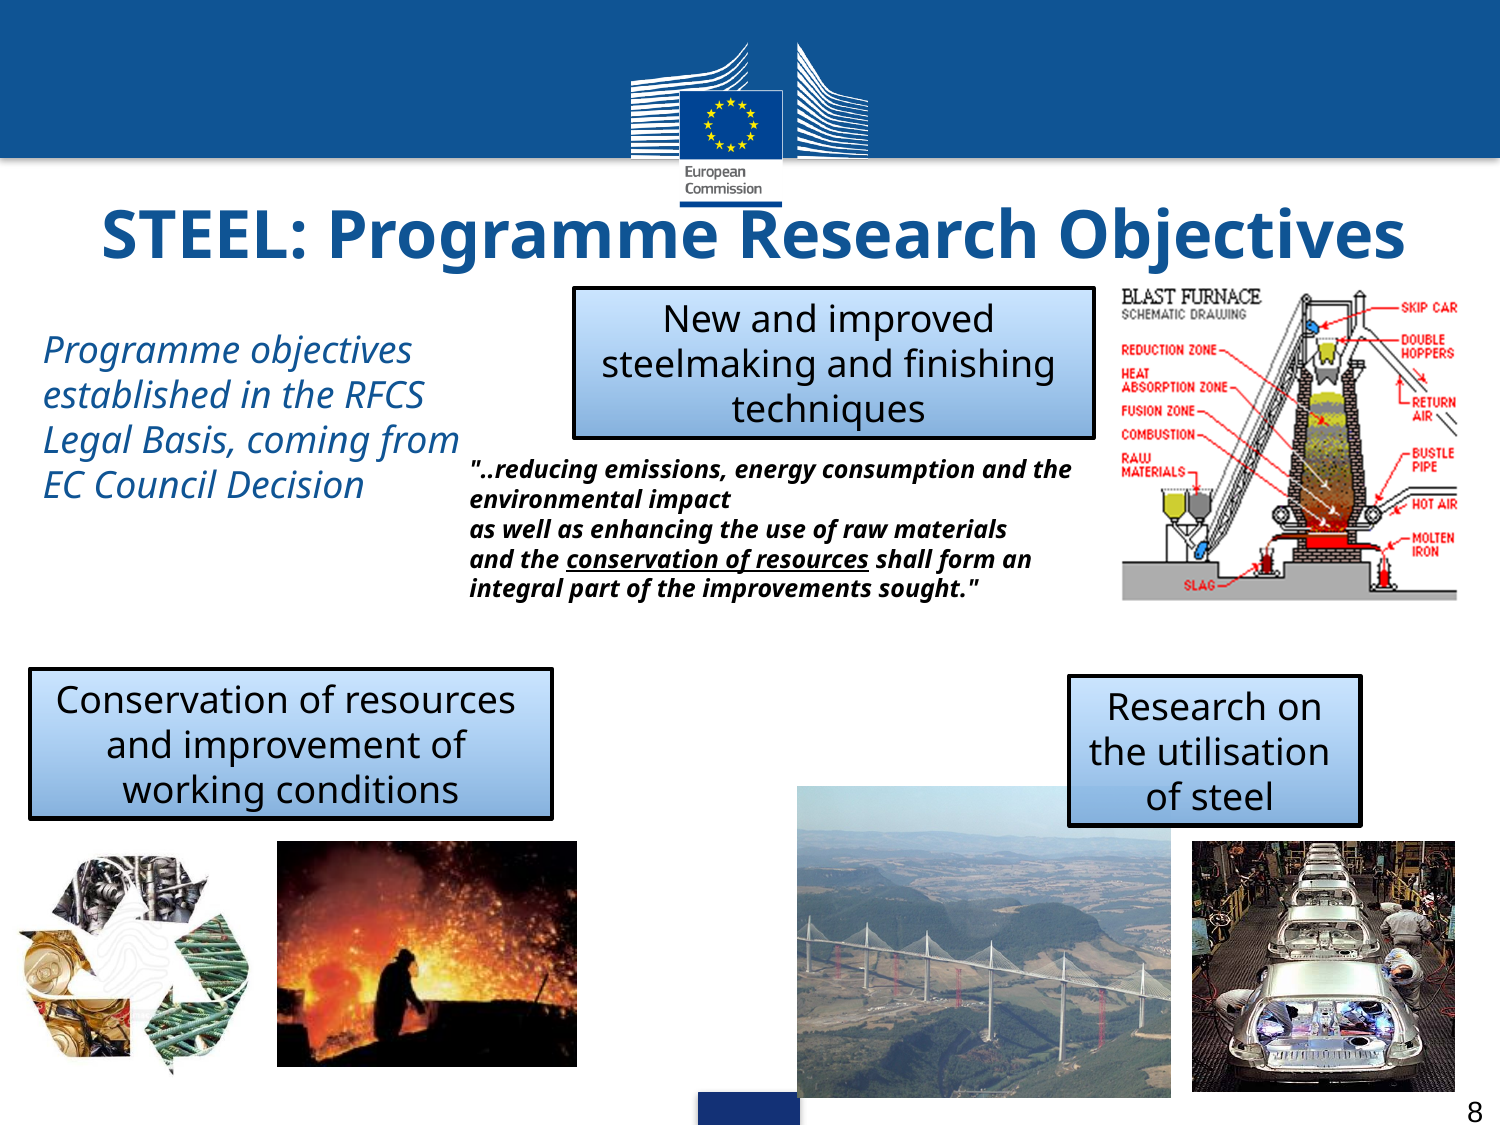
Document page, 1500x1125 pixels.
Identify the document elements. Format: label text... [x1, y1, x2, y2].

picture [796, 786, 1171, 1098]
text_box New and improved steelmaking and finishing techniques [574, 288, 1094, 438]
picture [6, 844, 260, 1094]
picture [277, 841, 577, 1067]
text_box "..reducing emissions, energy consumption and the environmental impact as well as enhancing the use of raw materials and the conservation of resources shall form an integral part of the improvements sought." [454, 445, 1110, 611]
picture [1115, 264, 1474, 615]
text_box STEEL: Programme Research Objectives [0, 184, 1500, 280]
slide_number 8 [1148, 1085, 1499, 1125]
text_box Programme objectives established in the RFCS Legal Basis, coming from EC Council Decision [27, 318, 492, 514]
picture [631, 42, 868, 184]
picture [1191, 841, 1455, 1092]
text_box Research on the utilisation of steel [1068, 675, 1361, 826]
text_box Conservation of resources and improvement of working conditions [30, 668, 552, 819]
